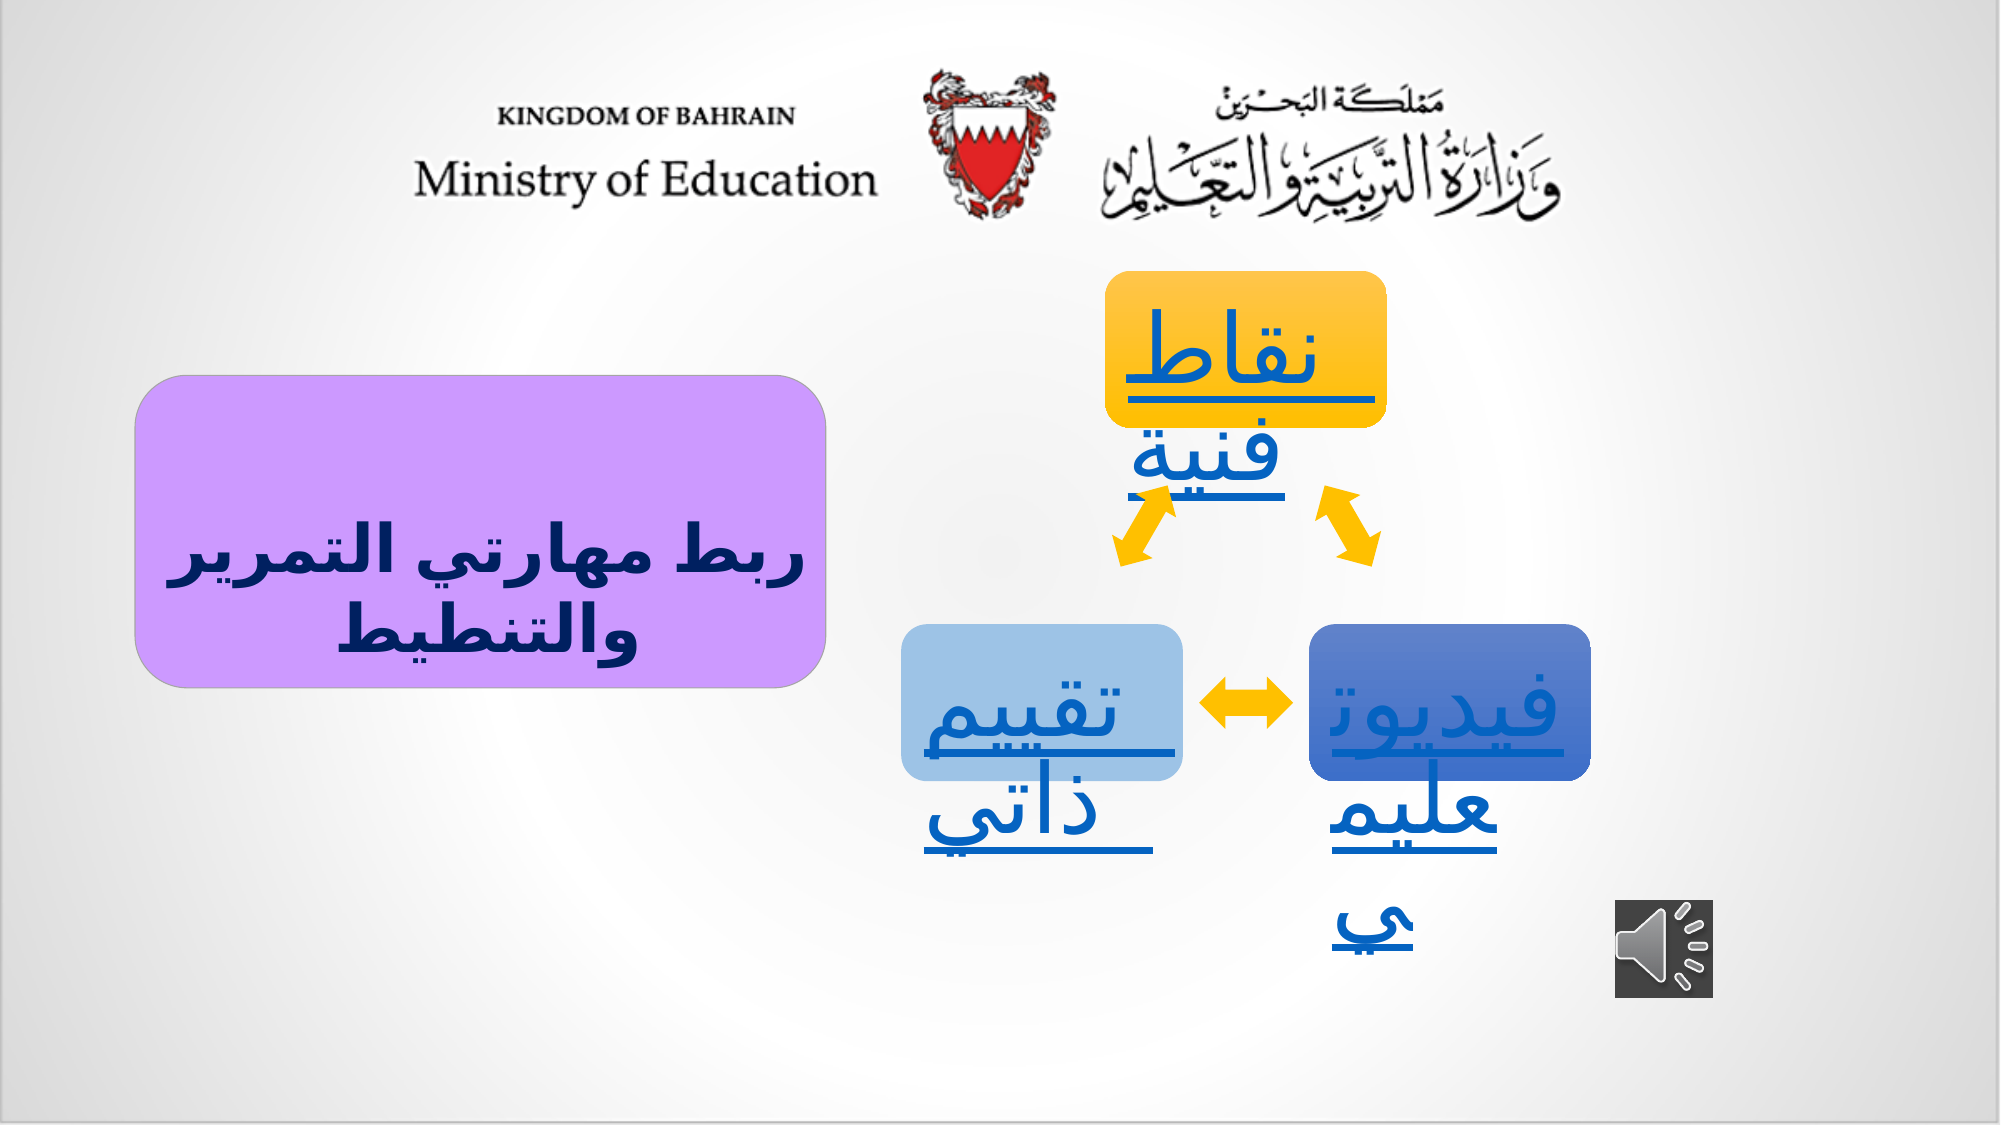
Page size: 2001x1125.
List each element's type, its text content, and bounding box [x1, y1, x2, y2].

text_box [682, 270, 1810, 900]
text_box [1614, 899, 1715, 1000]
text_box ربط مهارتي التمرير والتنطيط [151, 498, 682, 724]
picture [0, 0, 2001, 1125]
text_box [134, 374, 682, 674]
